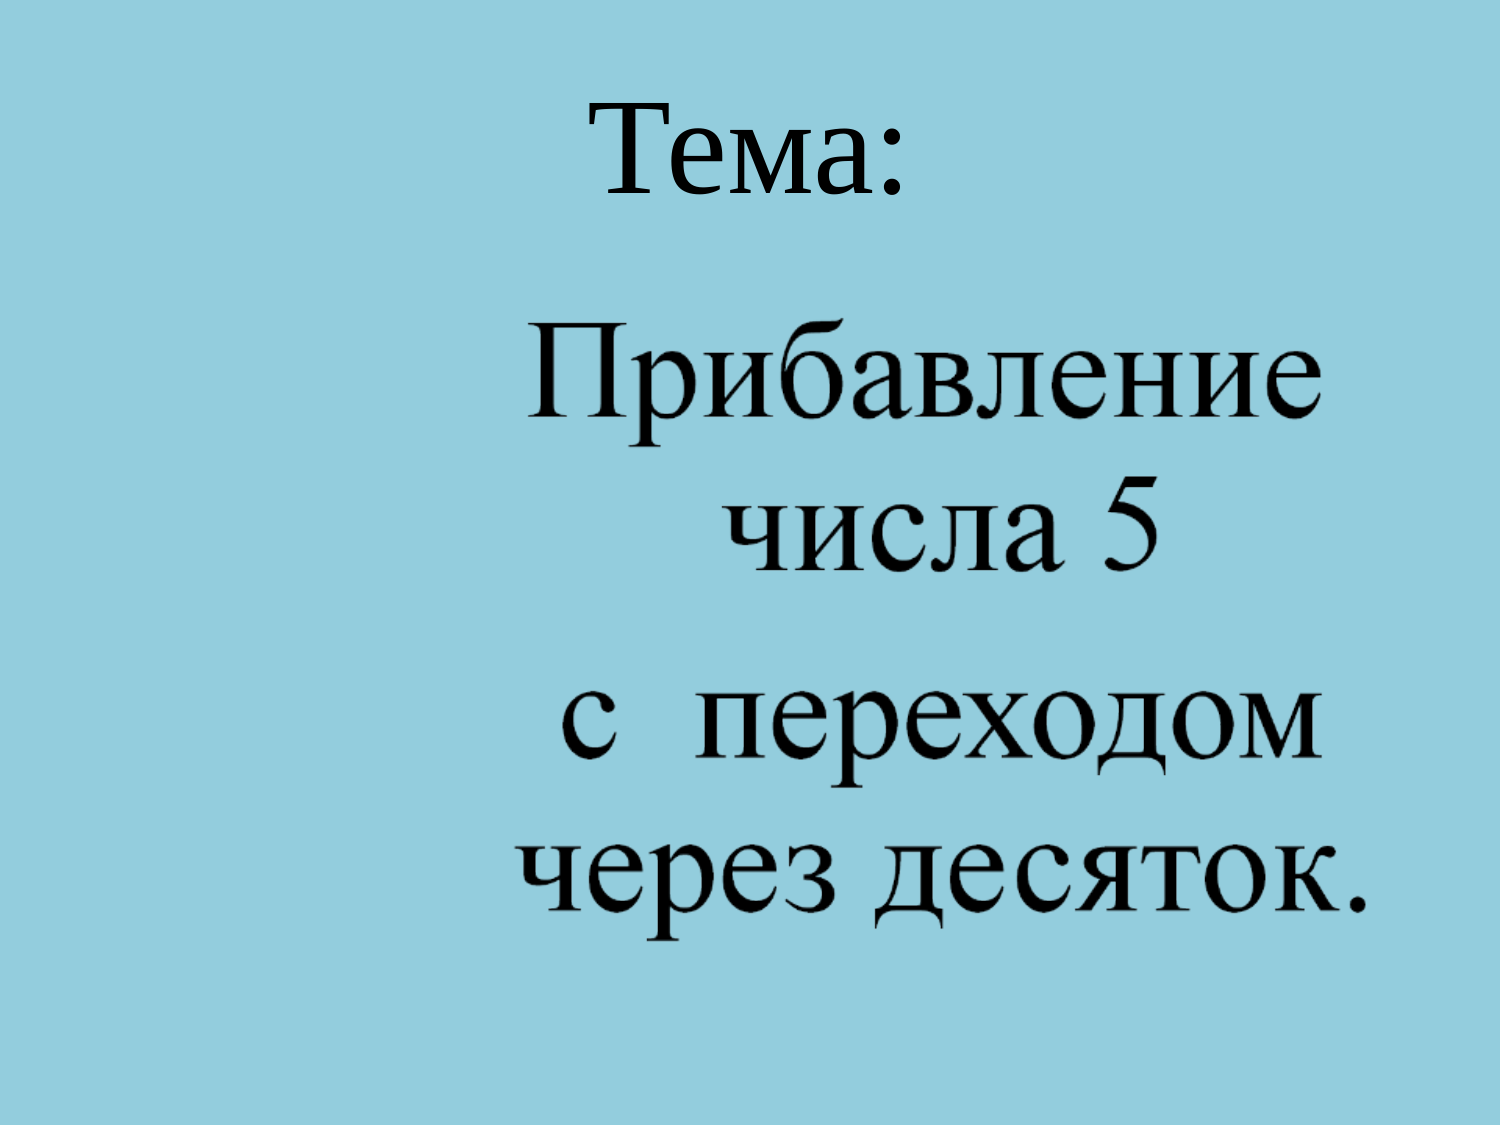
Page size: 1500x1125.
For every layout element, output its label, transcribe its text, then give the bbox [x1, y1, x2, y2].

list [63, 237, 1500, 988]
title Тема: [74, 44, 1426, 233]
